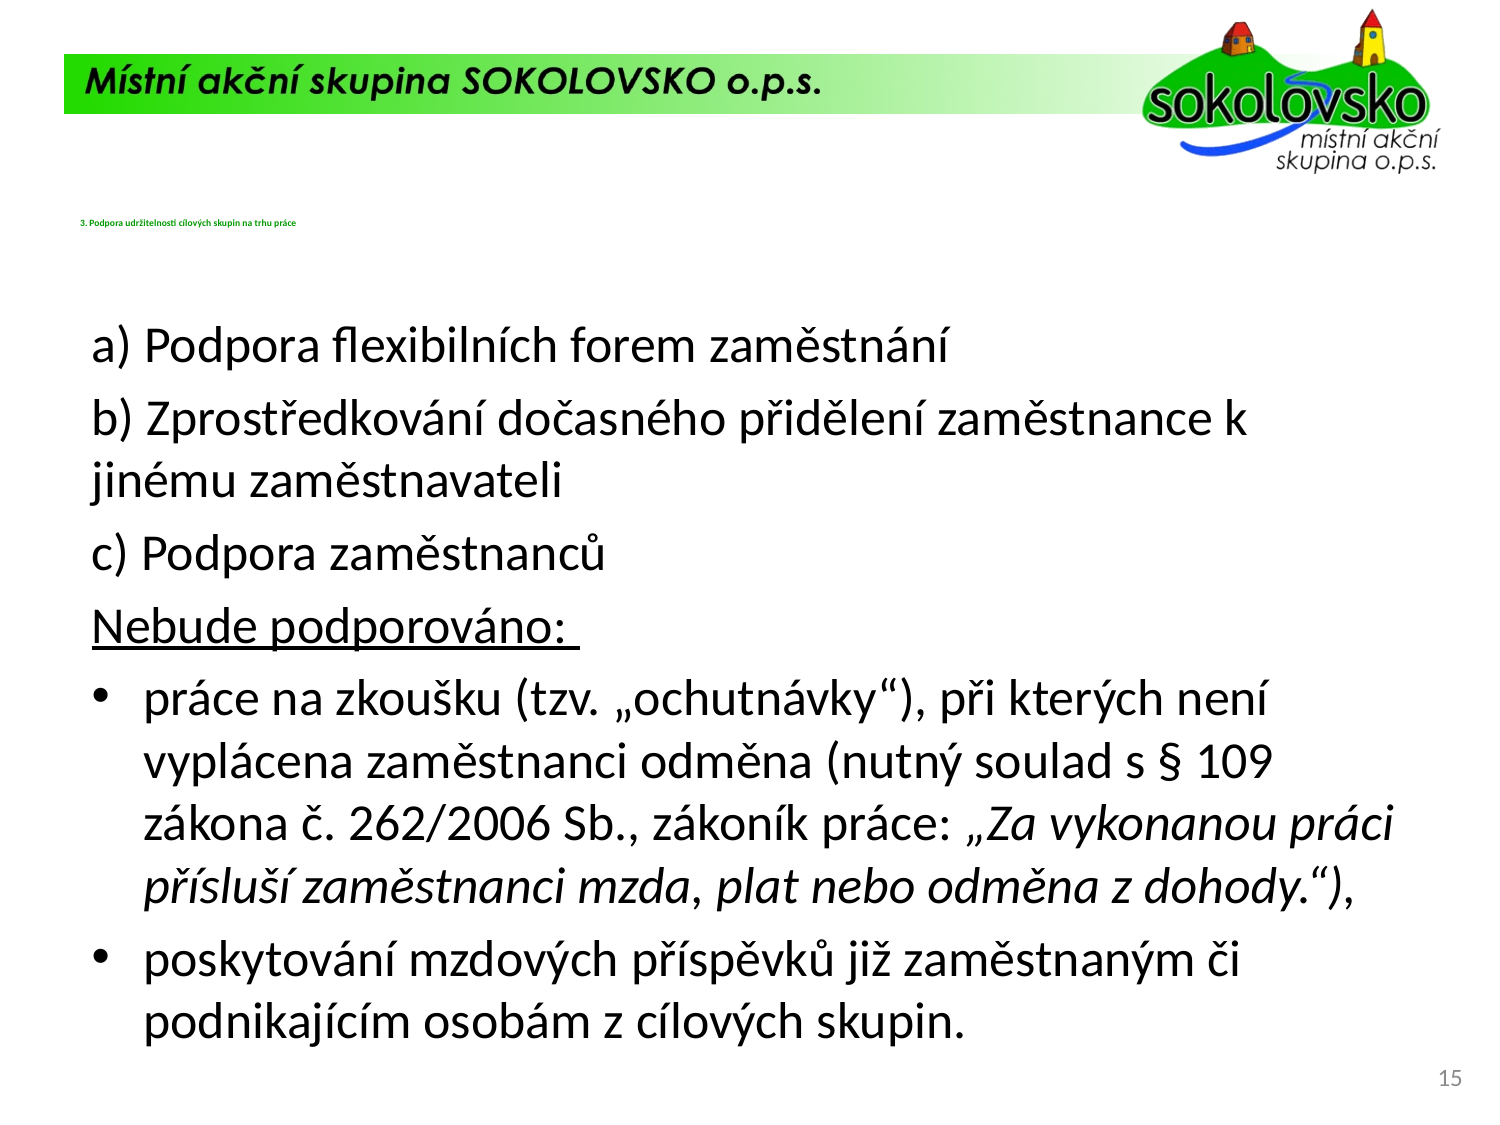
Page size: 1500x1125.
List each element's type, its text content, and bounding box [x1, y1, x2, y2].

picture [64, 0, 1455, 197]
list a) Podpora flexibilních forem zaměstnání b) Zprostředkování dočasného přidělení zaměstnance k jinému zaměstnavateli c) Podpora zaměstnanců Nebude podporováno: práce na zkoušku (tzv. „ochutnávky“), při kterých není vyplácena zaměstnanci odměna (nutný soulad s § 109 zákona č. 262/2006 Sb., zákoník práce: „Za vykonanou práci přísluší zaměstnanci mzda, plat nebo odměna z dohody.“), poskytování mzdových příspěvků již zaměstnaným či podnikajícím osobám z cílových skupin. [76, 302, 1424, 1107]
title 3. Podpora udržitelnosti cílových skupin na trhu práce [64, 178, 1415, 262]
slide_number 15 [1128, 1046, 1478, 1107]
